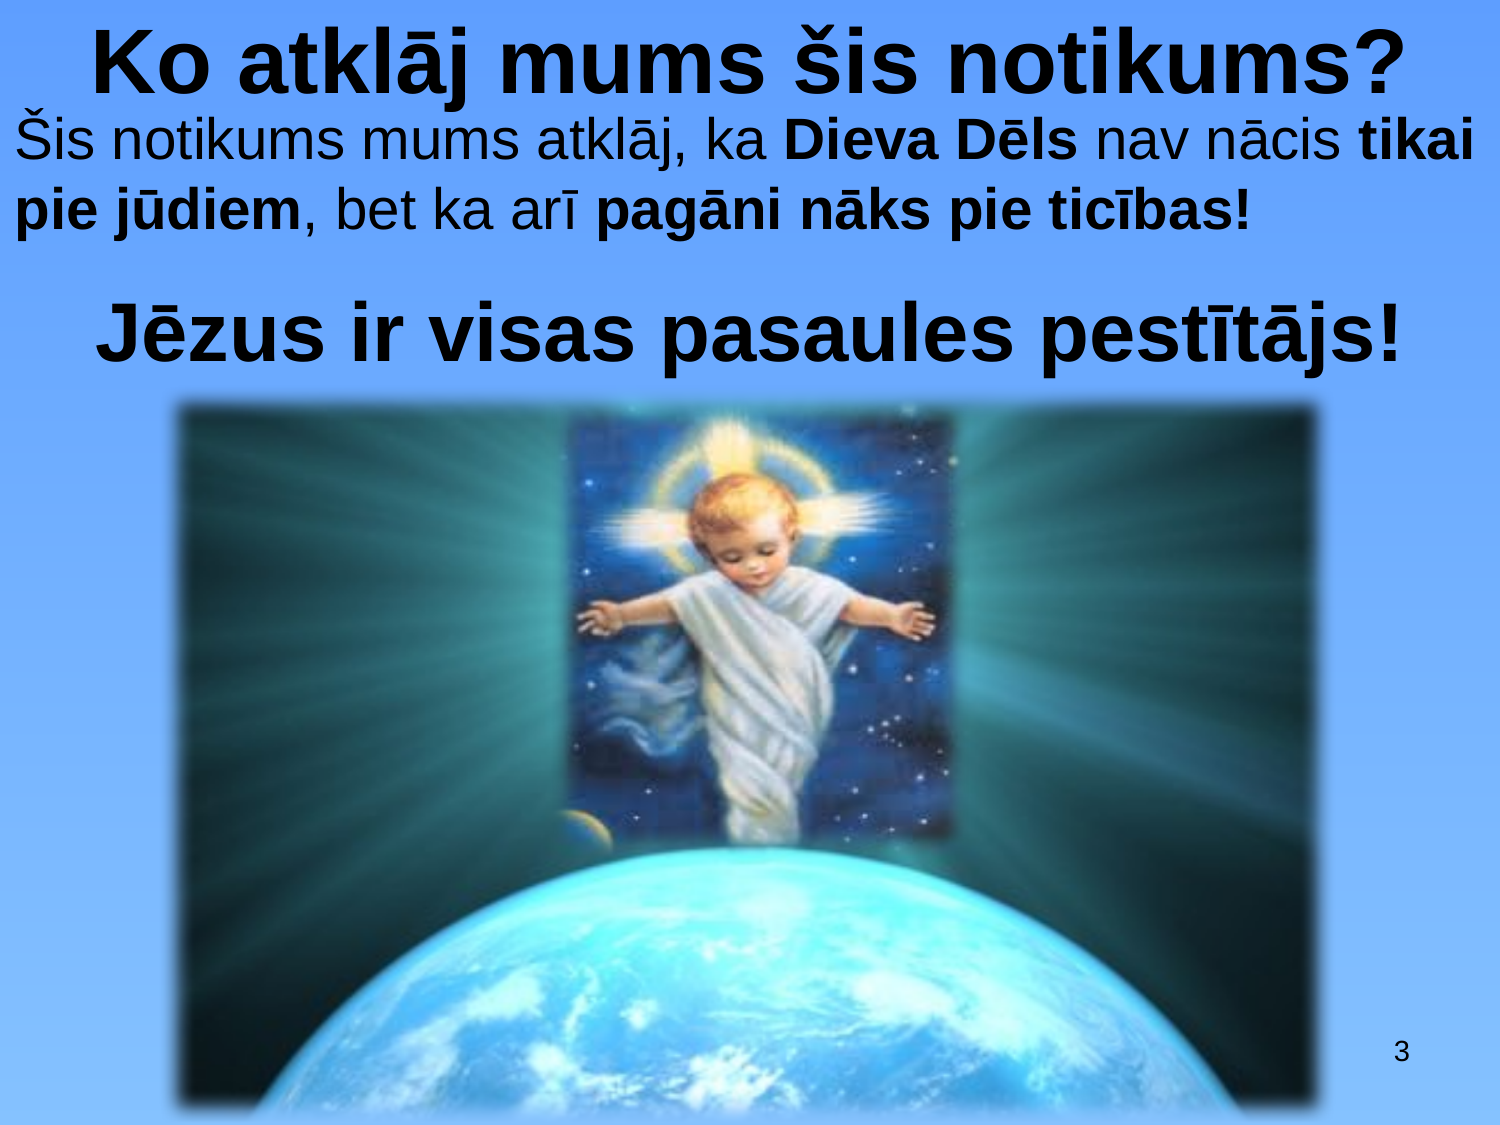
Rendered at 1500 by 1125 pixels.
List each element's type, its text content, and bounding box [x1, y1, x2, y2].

slide_number 3 [1340, 1024, 1426, 1103]
title Ko atklāj mums šis notikums? [0, 0, 1500, 93]
text_box Šis notikums mums atklāj, ka Dieva Dēls nav nācis tikai pie jūdiem, bet ka arī pagāni nāks pie ticības! Jēzus ir visas pasaules pestītājs! [0, 93, 1500, 386]
picture [159, 385, 1336, 1125]
